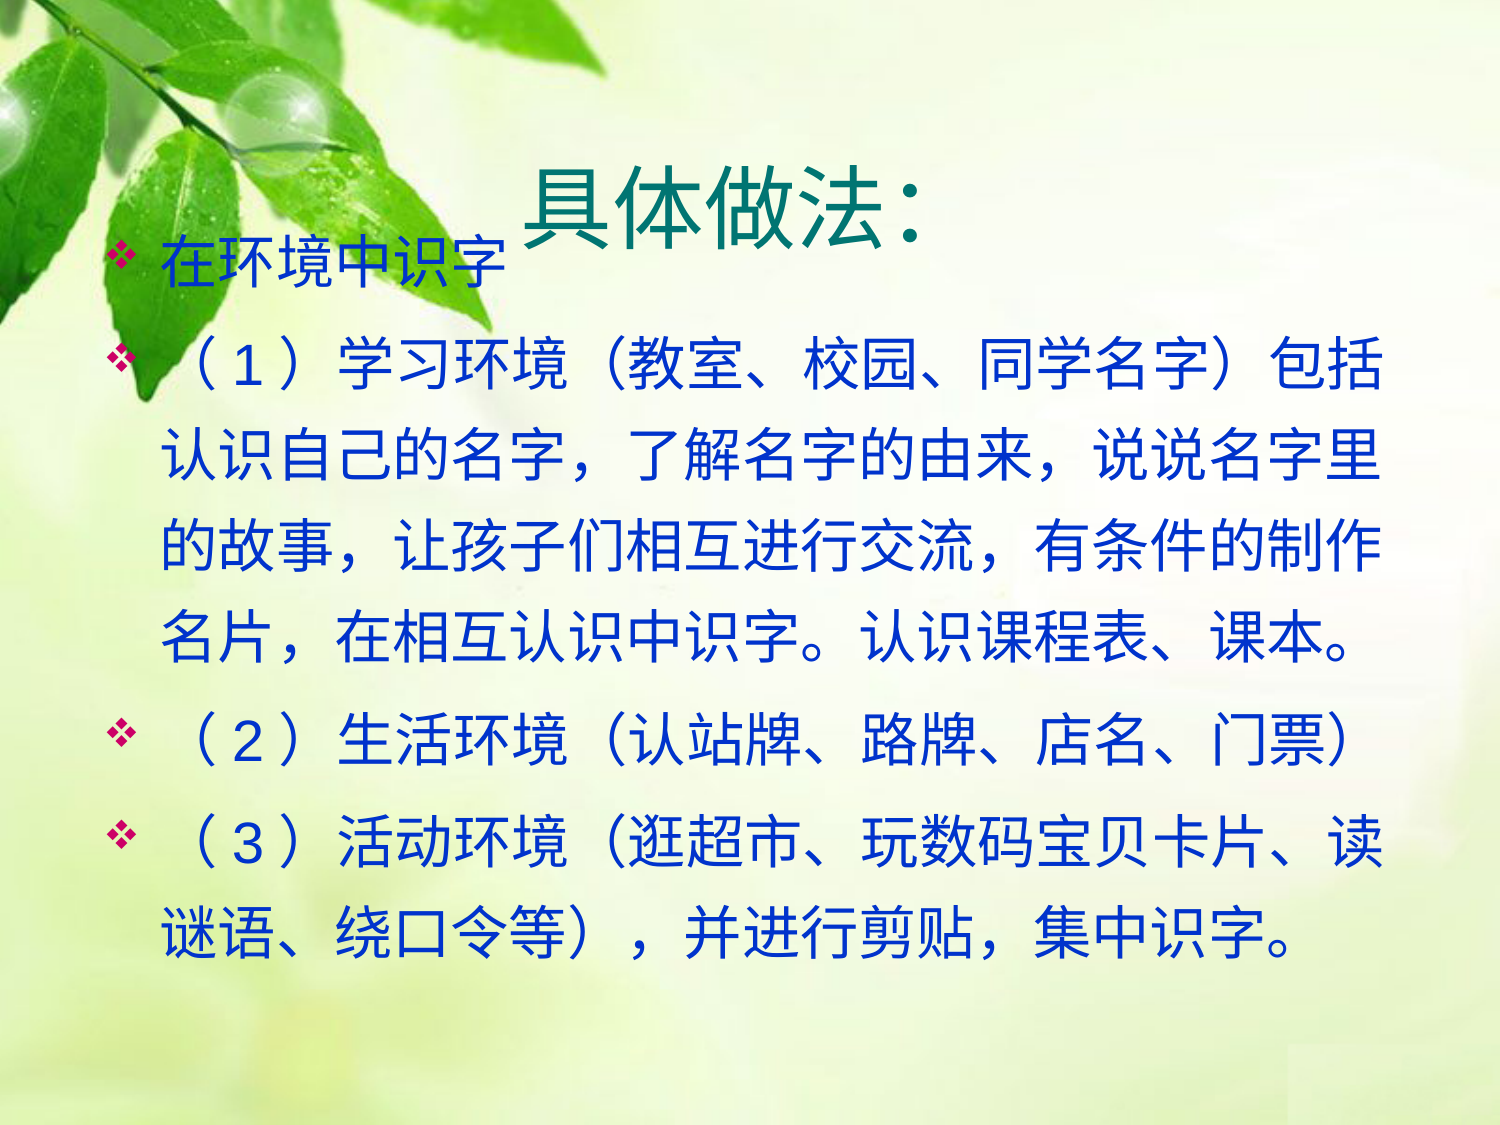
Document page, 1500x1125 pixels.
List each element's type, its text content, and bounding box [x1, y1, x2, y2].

title 具体做法： [49, 112, 1451, 301]
picture [0, 0, 1500, 1125]
list 在环境中识字 （1）学习环境（教室、校园、同学名字）包括认识自己的名字，了解名字的由来，说说名字里的故事，让孩子们相互进行交流，有条件的制作名片，在相互认识中识字。认识课程表、课本。 （2）生活环境（认站牌、路牌、店名、门票） （3）活动环境（逛超市、玩数码宝贝卡片、读谜语、绕口令等），并进行剪贴，集中识字。 [88, 196, 1439, 940]
